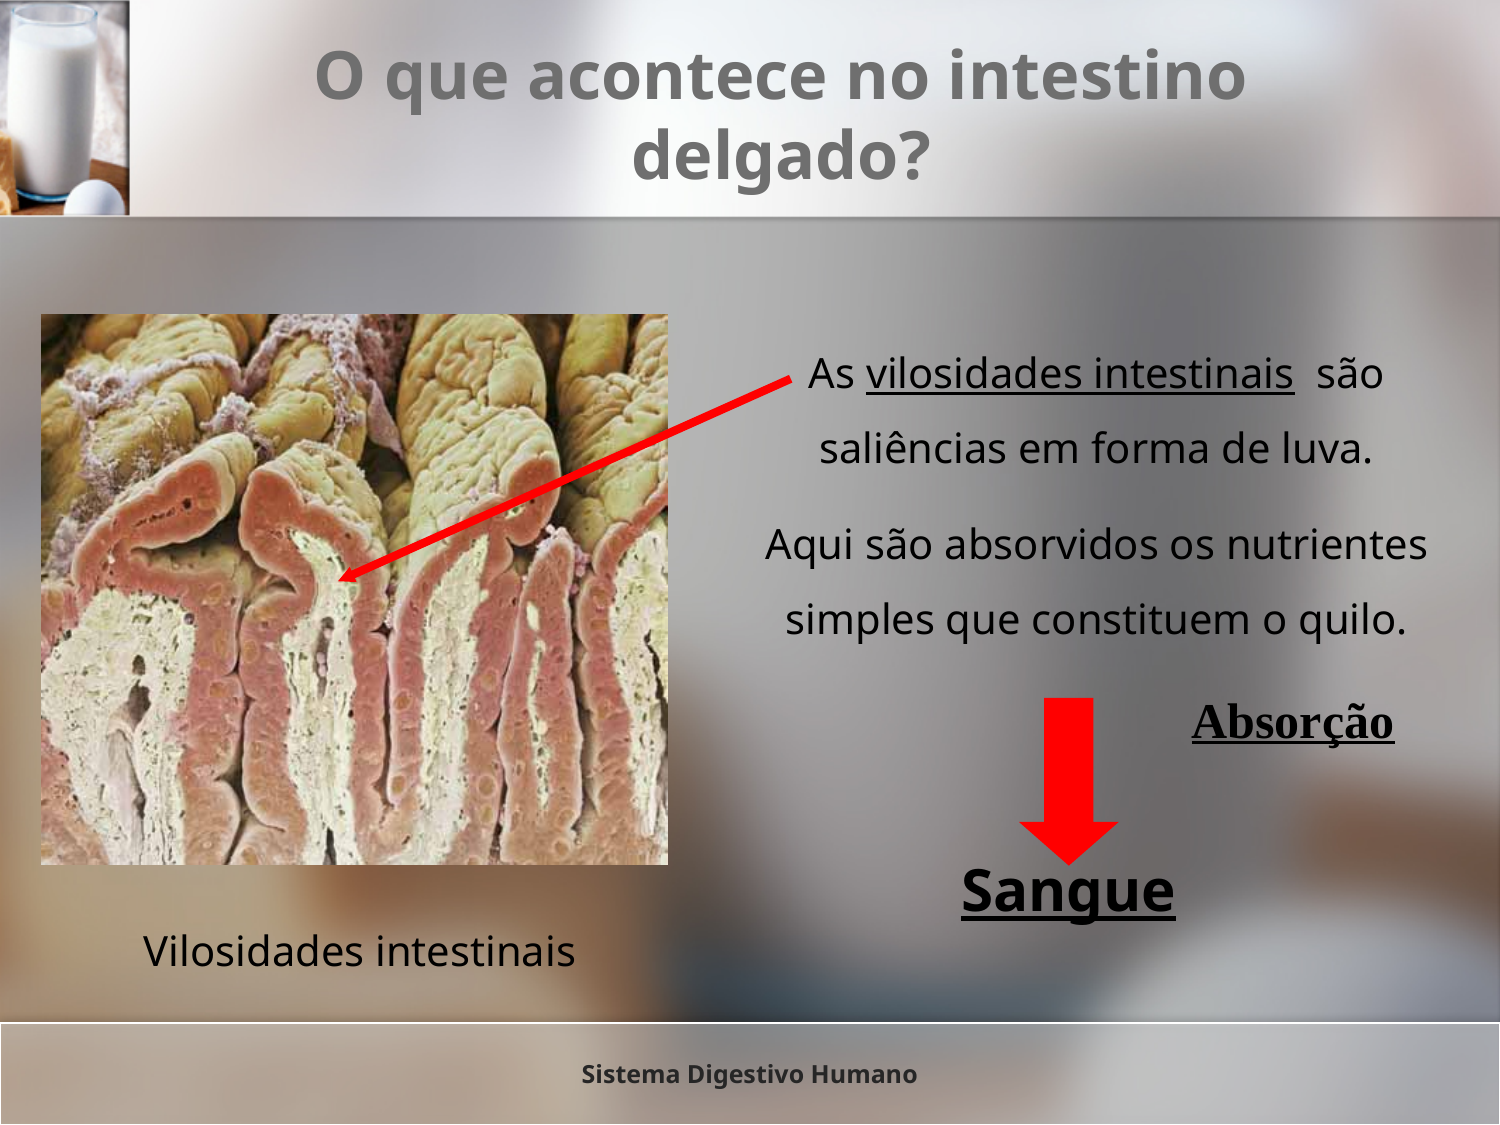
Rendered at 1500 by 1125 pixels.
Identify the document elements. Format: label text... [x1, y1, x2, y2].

footer Sistema Digestivo Humano [512, 1051, 988, 1125]
text_box Absorção [1139, 680, 1447, 756]
text_box Vilosidades intestinais [53, 916, 668, 982]
text_box [1021, 698, 1117, 846]
picture [0, 0, 1500, 1022]
text_box As vilosidades intestinais são saliências em forma de luva. Aqui são absorvidos os nutrientes simples que constituem o quilo. [748, 314, 1446, 650]
title O que acontece no intestino delgado? [150, 24, 1413, 200]
text_box Sangue [797, 846, 1341, 931]
